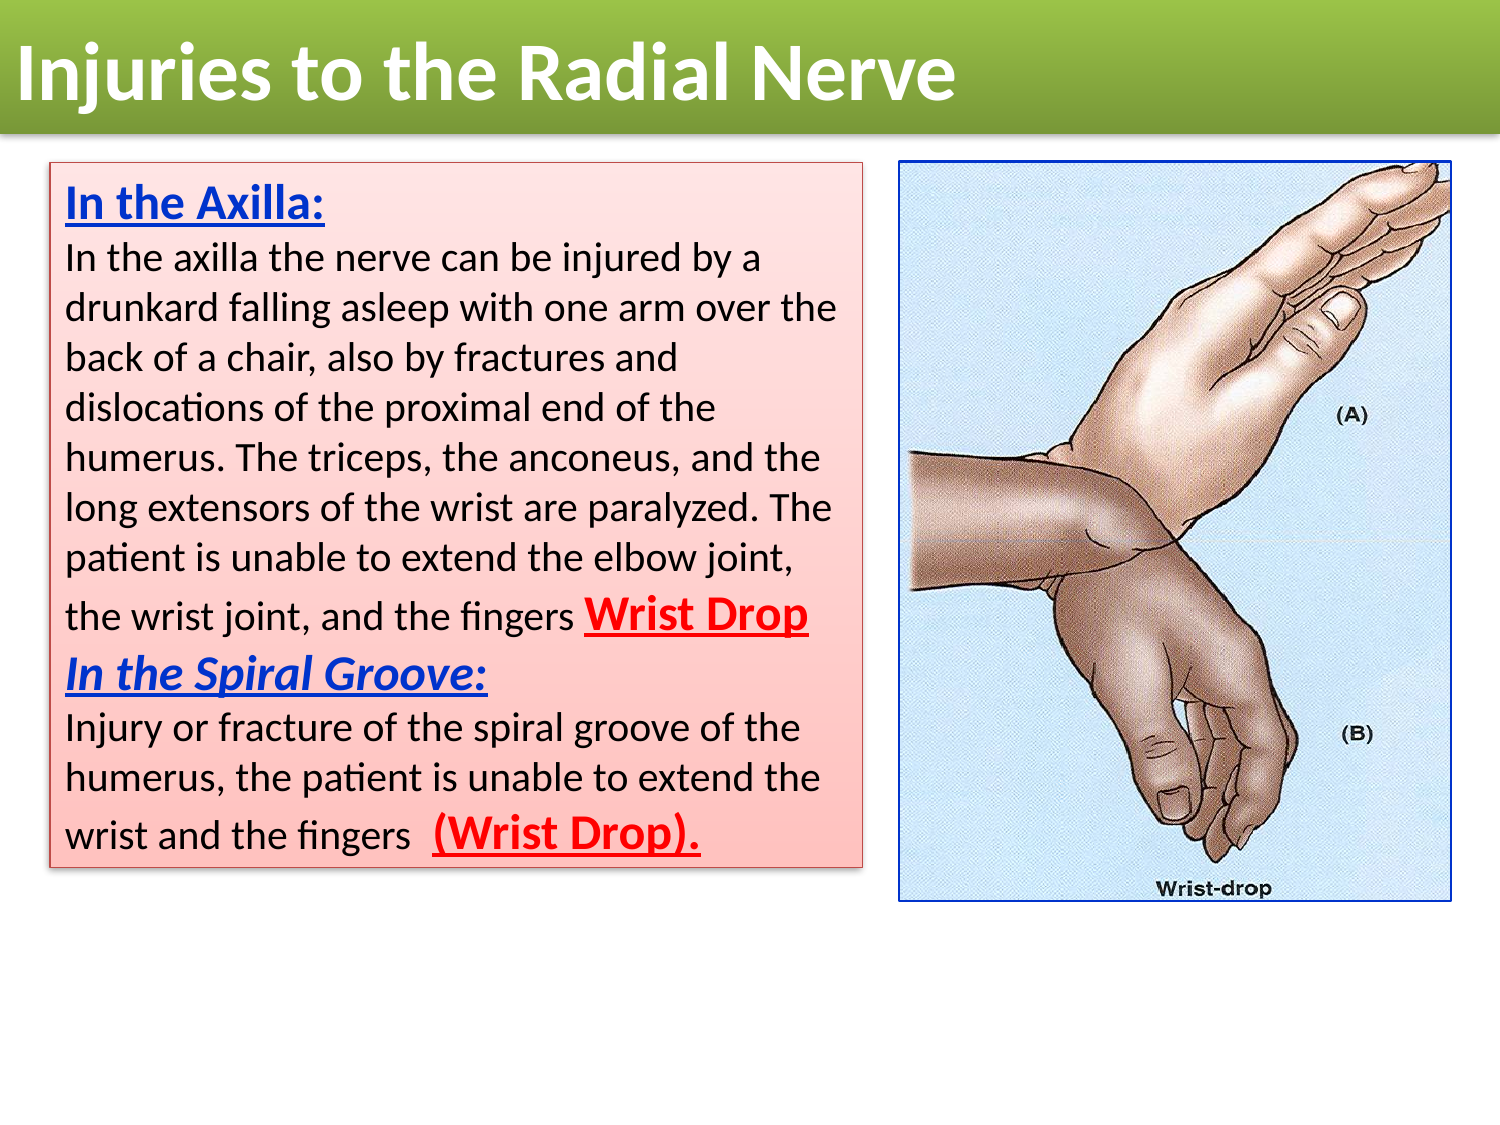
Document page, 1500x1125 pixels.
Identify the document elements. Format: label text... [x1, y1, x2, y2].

text_box In the Axilla: In the axilla the nerve can be injured by a drunkard falling asleep with one arm over the back of a chair, also by fractures and dislocations of the proximal end of the humerus. The triceps, the anconeus, and the long extensors of the wrist are paralyzed. The patient is unable to extend the elbow joint, the wrist joint, and the fingers Wrist Drop In the Spiral Groove: Injury or fracture of the spiral groove of the humerus, the patient is unable to extend the wrist and the fingers (Wrist Drop). [49, 162, 863, 868]
picture [899, 162, 1451, 901]
title Injuries to the Radial Nerve [0, 0, 1500, 134]
